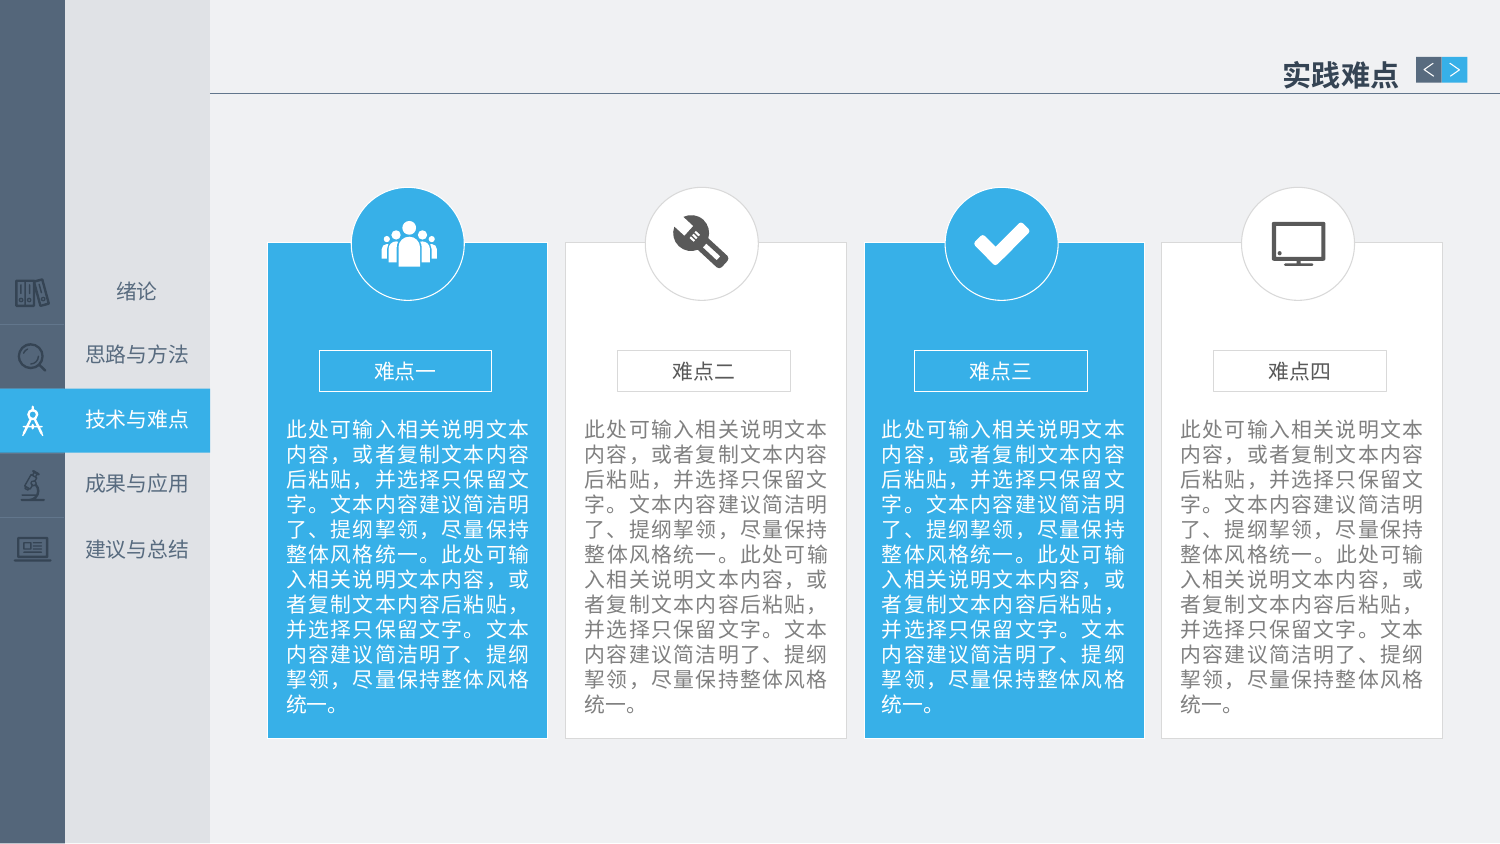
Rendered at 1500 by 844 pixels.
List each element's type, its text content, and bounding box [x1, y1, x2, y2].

text_box [17, 343, 47, 372]
text_box 技术与难点 [70, 399, 204, 439]
text_box 难点一 [317, 349, 494, 393]
text_box 难点二 [616, 349, 792, 393]
text_box [13, 536, 52, 562]
text_box 绪论 [101, 271, 173, 311]
text_box [673, 215, 729, 269]
text_box [391, 230, 401, 240]
text_box 思路与方法 [70, 334, 204, 374]
text_box [864, 242, 1145, 739]
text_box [1415, 56, 1440, 83]
text_box 实践难点 [962, 40, 1400, 93]
text_box [15, 278, 50, 308]
text_box 此处可输入相关说明文本内容，或者复制文本内容后粘贴，并选择只保留文字。文本内容建议简洁明了、提纲挈领，尽量保持整体风格统一。此处可输入相关说明文本内容，或者复制文本内容后粘贴，并选择只保留文字。文本内容建议简洁明了、提纲挈领，尽量保持整体风格统一。 [286, 416, 530, 717]
text_box [1271, 221, 1326, 266]
text_box [267, 242, 548, 739]
text_box [565, 242, 847, 739]
text_box [402, 220, 417, 235]
text_box 此处可输入相关说明文本内容，或者复制文本内容后粘贴，并选择只保留文字。文本内容建议简洁明了、提纲挈领，尽量保持整体风格统一。此处可输入相关说明文本内容，或者复制文本内容后粘贴，并选择只保留文字。文本内容建议简洁明了、提纲挈领，尽量保持整体风格统一。 [584, 416, 828, 717]
text_box [22, 405, 44, 437]
text_box [974, 222, 1030, 266]
text_box [20, 470, 46, 502]
text_box [1241, 187, 1355, 301]
text_box 建议与总结 [70, 529, 204, 569]
text_box [945, 187, 1059, 301]
text_box 成果与应用 [70, 463, 204, 503]
text_box [417, 230, 428, 240]
text_box [645, 187, 759, 301]
text_box 此处可输入相关说明文本内容，或者复制文本内容后粘贴，并选择只保留文字。文本内容建议简洁明了、提纲挈领，尽量保持整体风格统一。此处可输入相关说明文本内容，或者复制文本内容后粘贴，并选择只保留文字。文本内容建议简洁明了、提纲挈领，尽量保持整体风格统一。 [1180, 416, 1424, 717]
text_box [428, 235, 435, 243]
text_box 难点三 [913, 349, 1089, 393]
text_box [351, 187, 465, 301]
text_box 此处可输入相关说明文本内容，或者复制文本内容后粘贴，并选择只保留文字。文本内容建议简洁明了、提纲挈领，尽量保持整体风格统一。此处可输入相关说明文本内容，或者复制文本内容后粘贴，并选择只保留文字。文本内容建议简洁明了、提纲挈领，尽量保持整体风格统一。 [881, 416, 1125, 717]
text_box [1161, 242, 1443, 739]
text_box [381, 236, 437, 267]
text_box [383, 235, 390, 243]
text_box [0, 386, 212, 455]
text_box 难点四 [1212, 349, 1388, 393]
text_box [1441, 56, 1468, 83]
